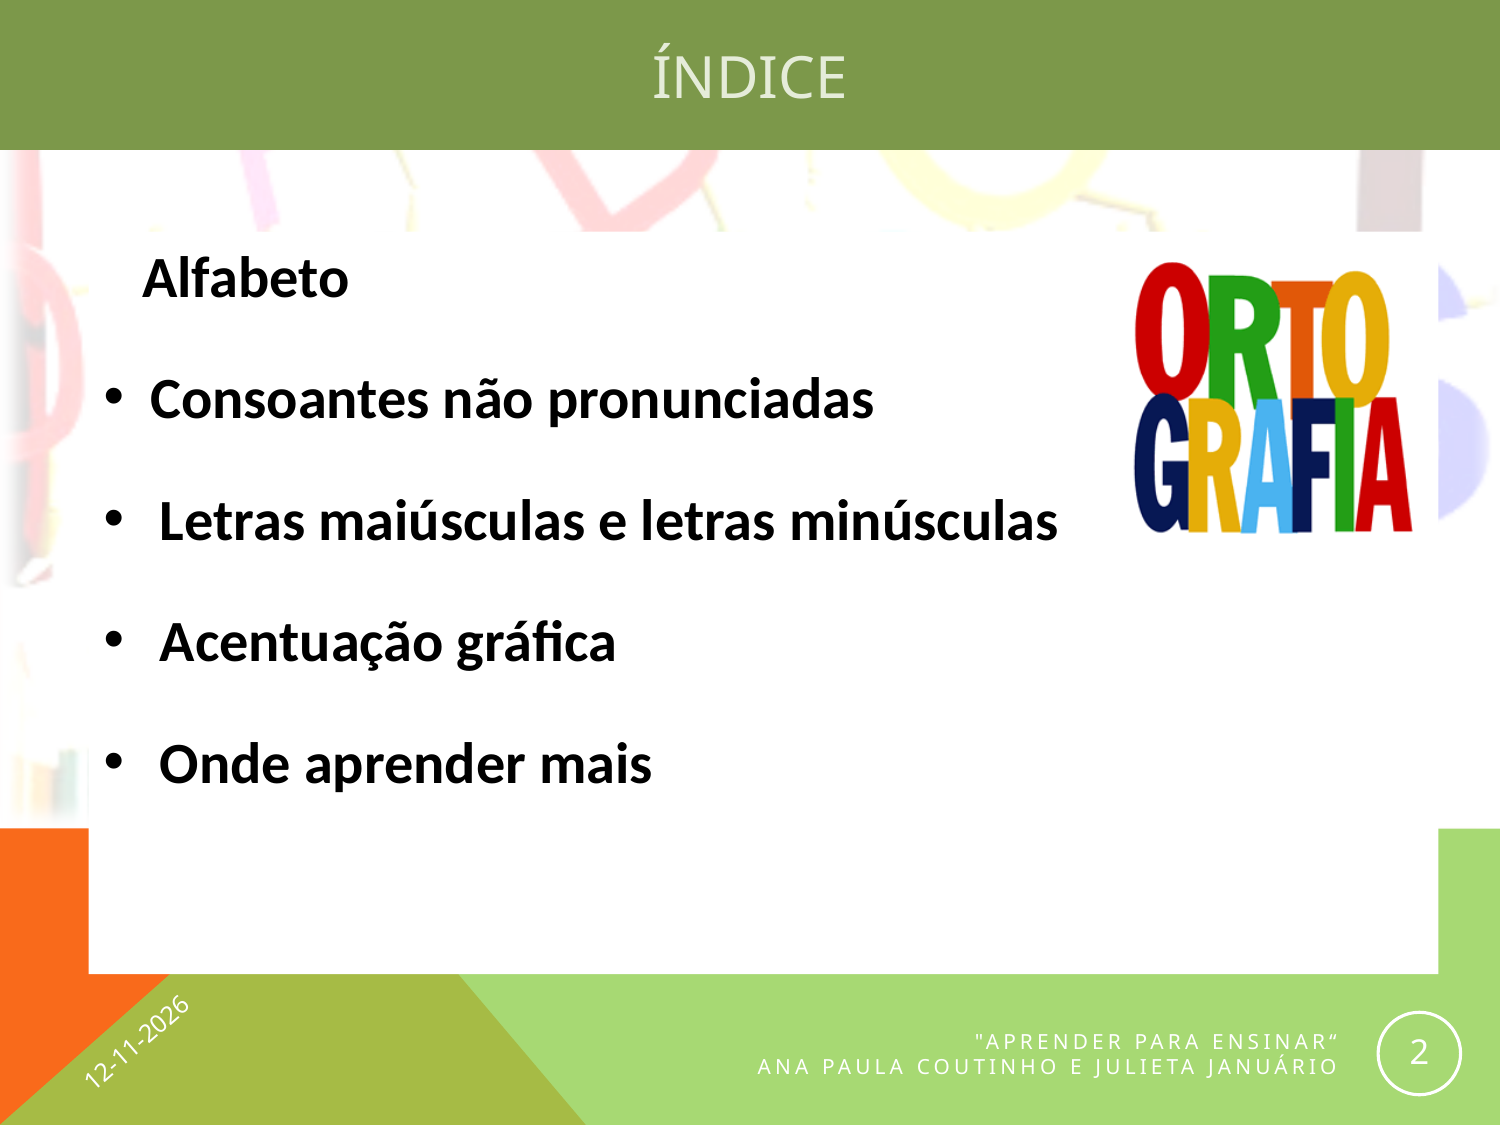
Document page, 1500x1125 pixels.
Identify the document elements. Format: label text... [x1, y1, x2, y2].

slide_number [65, 849, 357, 1109]
picture [1127, 261, 1420, 542]
title Índice [0, 0, 1500, 150]
slide_number 2 [1376, 1010, 1463, 1097]
list Alfabeto Consoantes não pronunciadas Letras maiúsculas e letras minúsculas Acentuação gráfica Onde aprender mais [88, 231, 1439, 975]
footer "Aprender para ensinar“ Ana Paula Coutinho e Julieta Januário [577, 1031, 1352, 1076]
